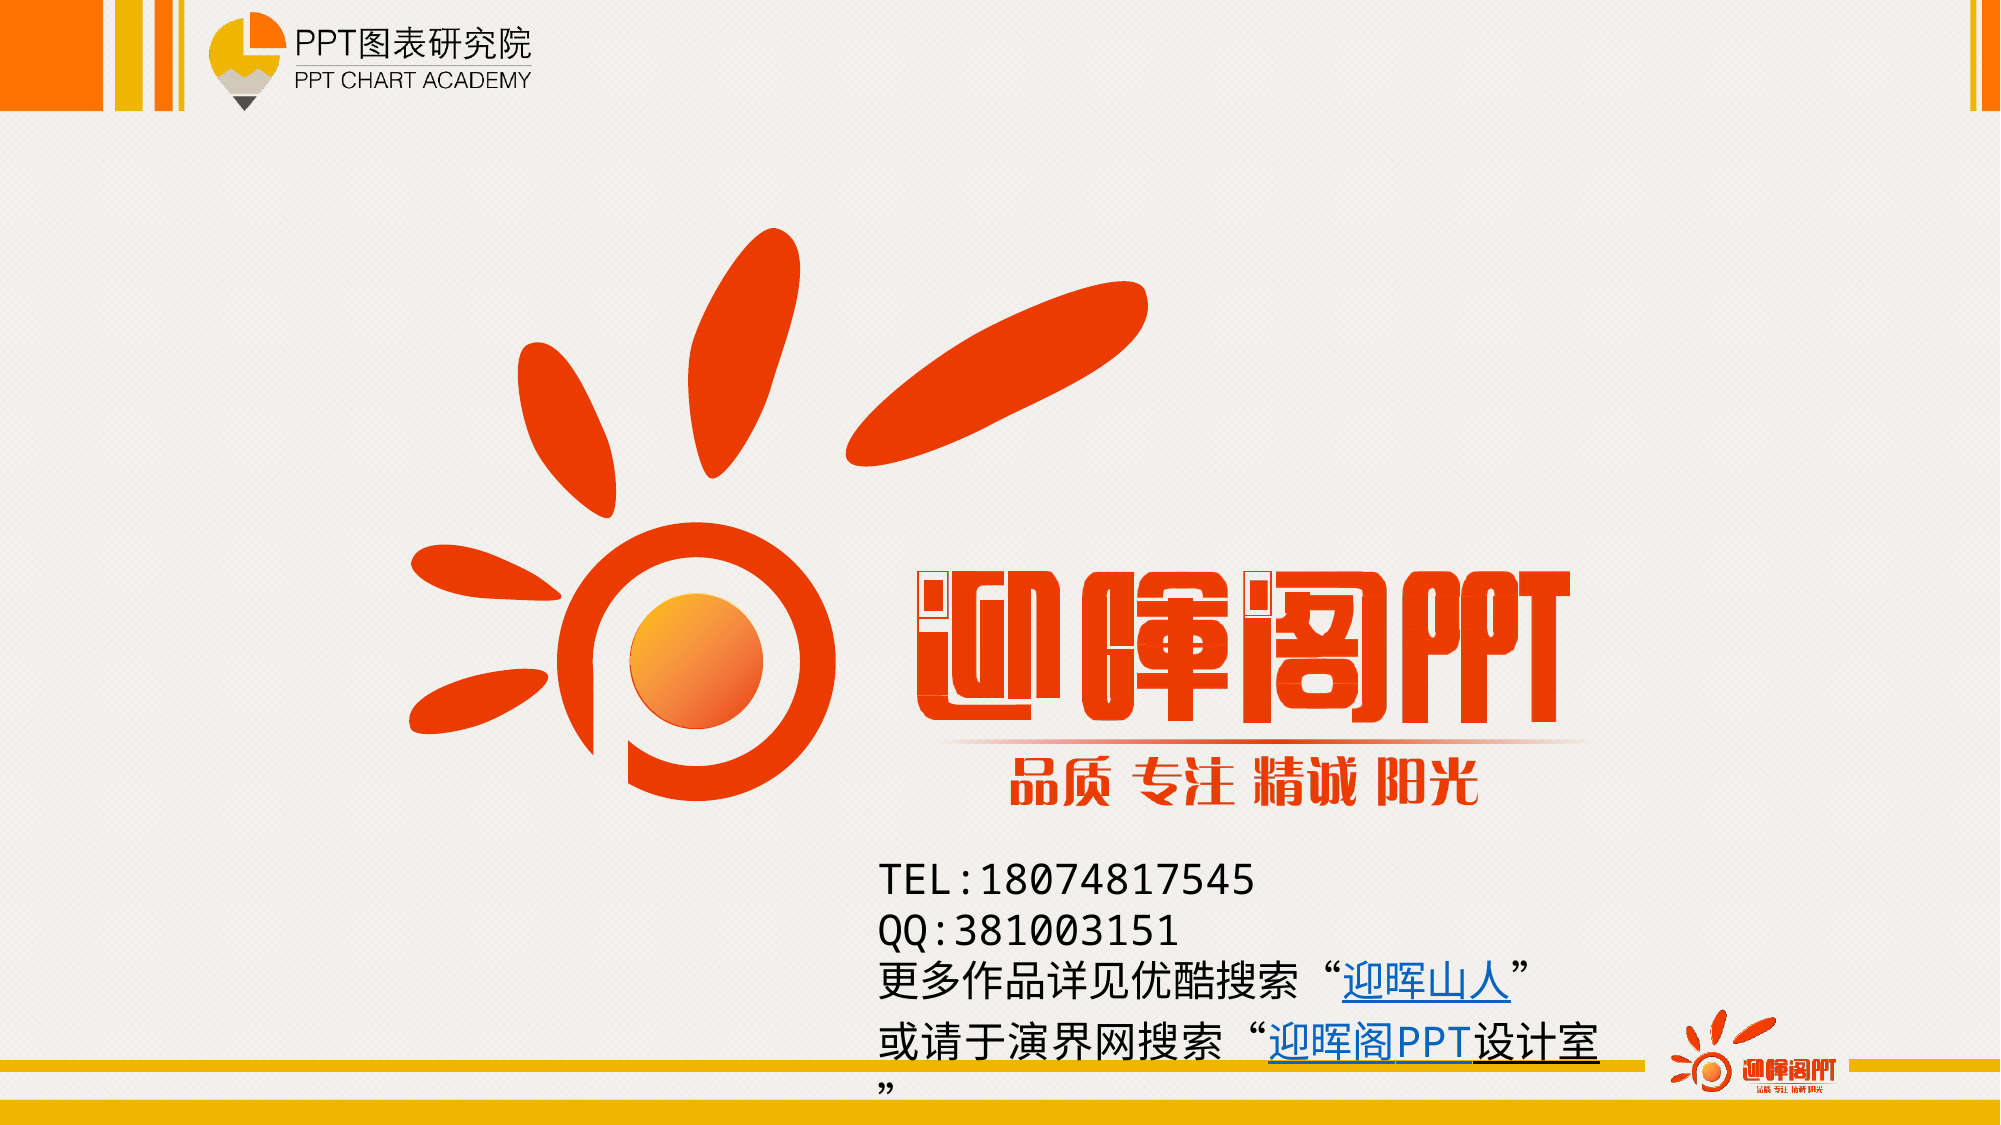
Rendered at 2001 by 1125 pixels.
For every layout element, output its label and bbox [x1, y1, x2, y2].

picture [1669, 1007, 1839, 1098]
picture [917, 563, 1570, 729]
picture [190, 10, 554, 112]
picture [894, 732, 1593, 845]
